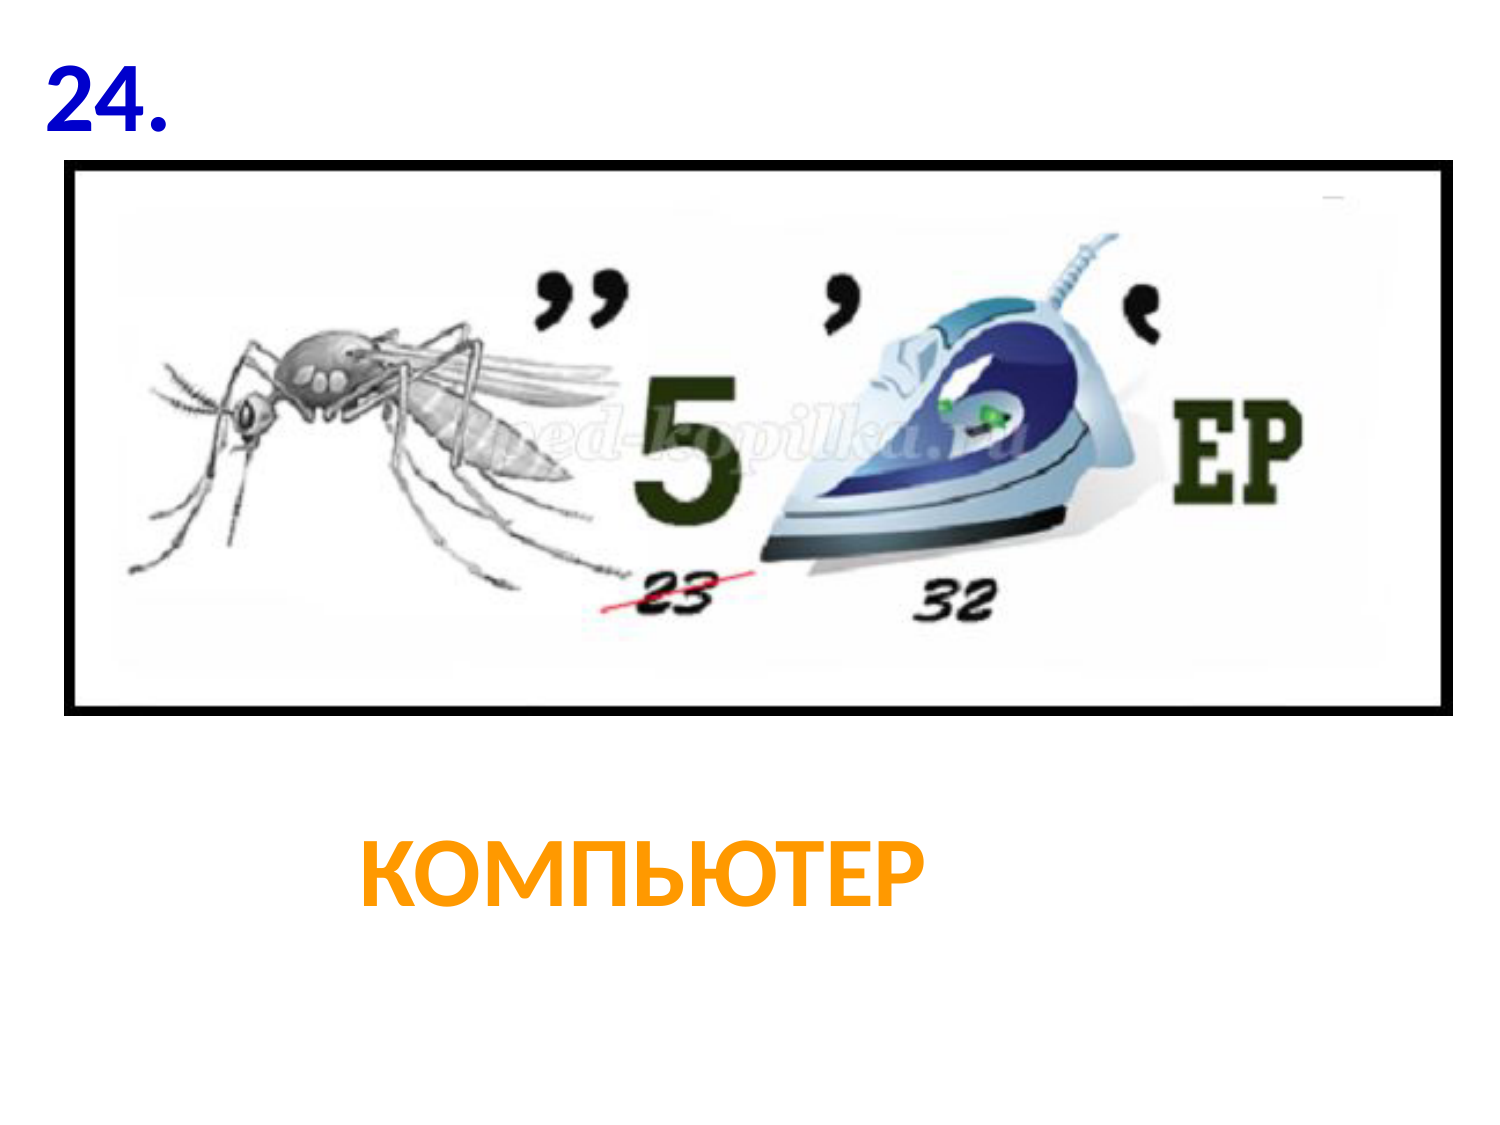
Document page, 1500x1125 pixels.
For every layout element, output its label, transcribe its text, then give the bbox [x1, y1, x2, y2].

text_box 24. [29, 24, 242, 160]
picture [64, 160, 1454, 717]
text_box КОМПЬЮТЕР [301, 798, 987, 934]
